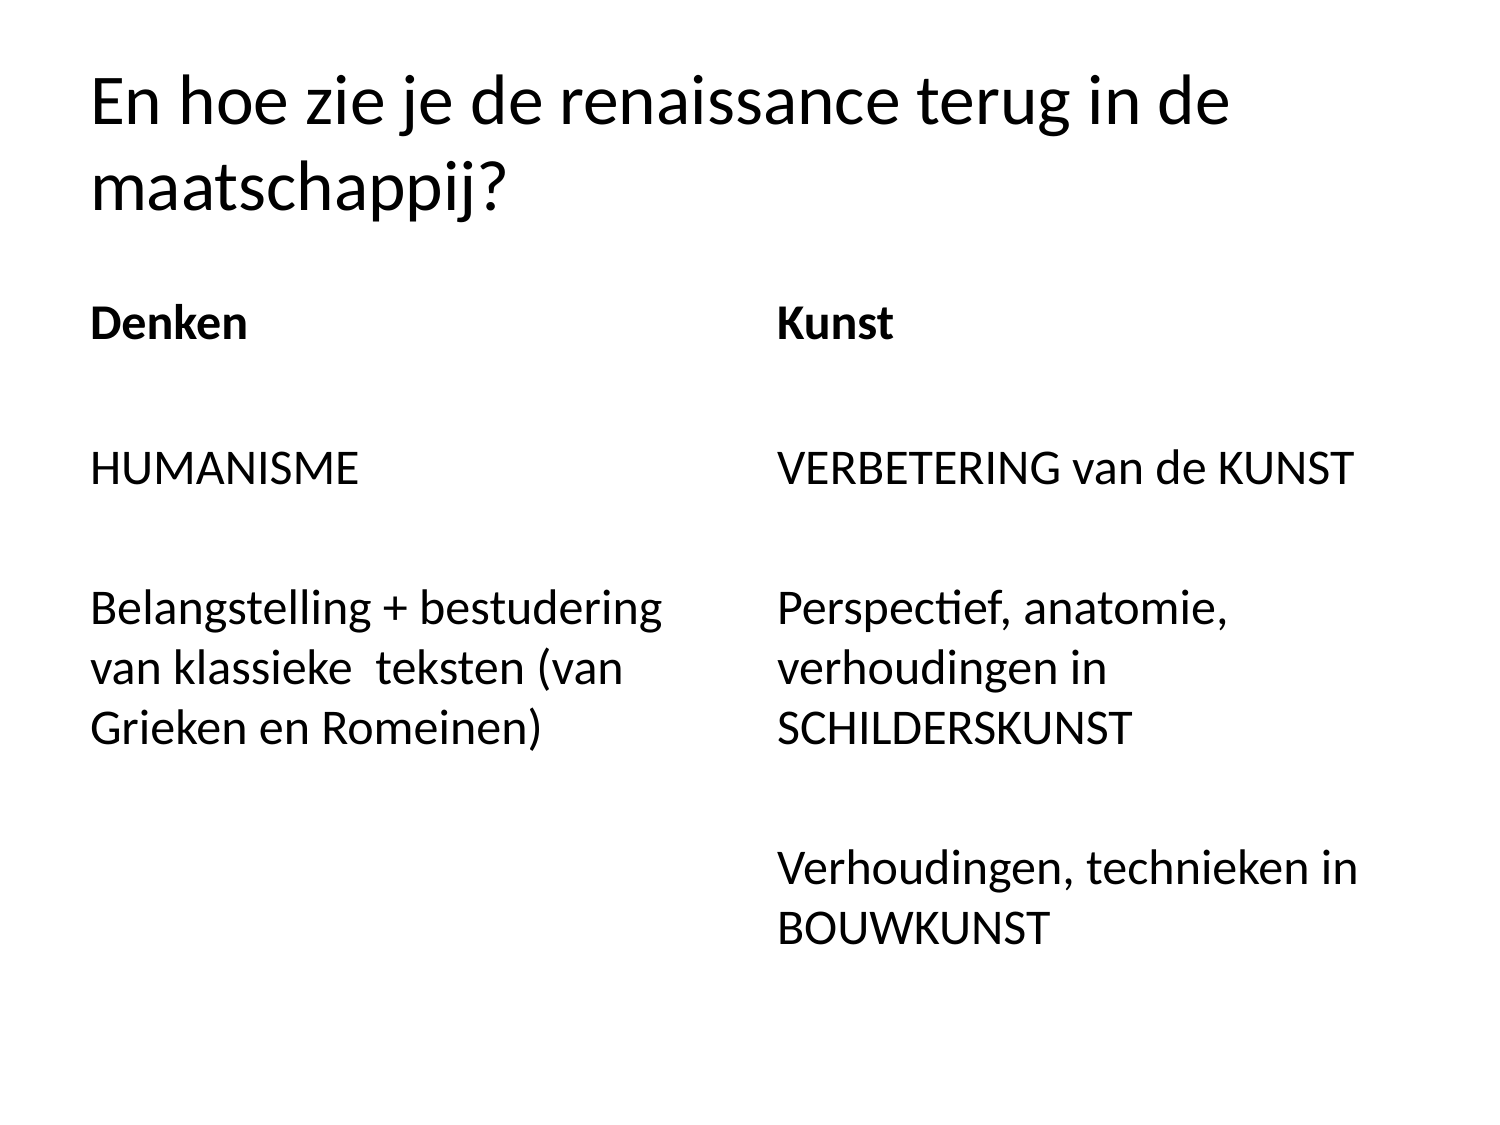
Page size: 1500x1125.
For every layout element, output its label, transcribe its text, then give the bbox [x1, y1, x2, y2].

list Denken [75, 251, 738, 356]
list VERBETERING van de KUNST Perspectief, anatomie, verhoudingen in SCHILDERSKUNST Verhoudingen, technieken in BOUWKUNST [761, 356, 1425, 1005]
title En hoe zie je de renaissance terug in de maatschappij? [75, 45, 1425, 233]
list Kunst [761, 251, 1425, 356]
list HUMANISME Belangstelling + bestudering van klassieke teksten (van Grieken en Romeinen) [75, 356, 738, 1005]
